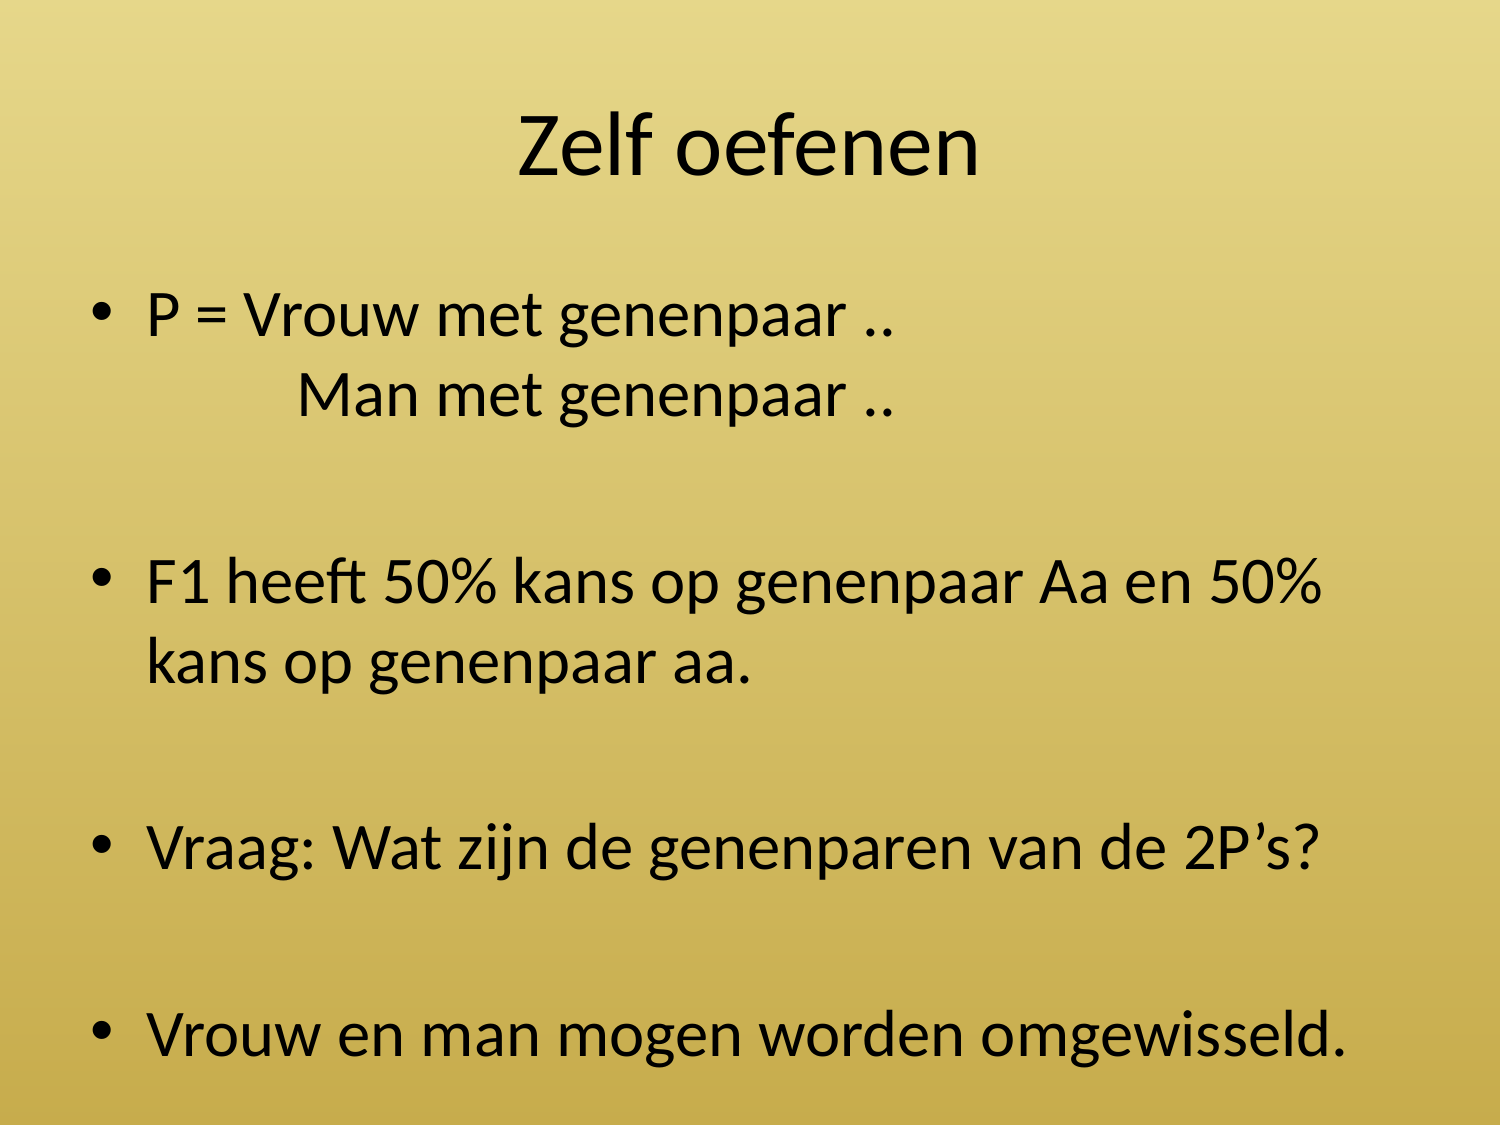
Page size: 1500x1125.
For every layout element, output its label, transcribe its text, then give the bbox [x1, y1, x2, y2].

title Zelf oefenen [75, 45, 1425, 233]
list P = Vrouw met genenpaar .. Man met genenpaar .. F1 heeft 50% kans op genenpaar Aa en 50% kans op genenpaar aa. Vraag: Wat zijn de genenparen van de 2P’s? Vrouw en man mogen worden omgewisseld. [75, 262, 1425, 1094]
